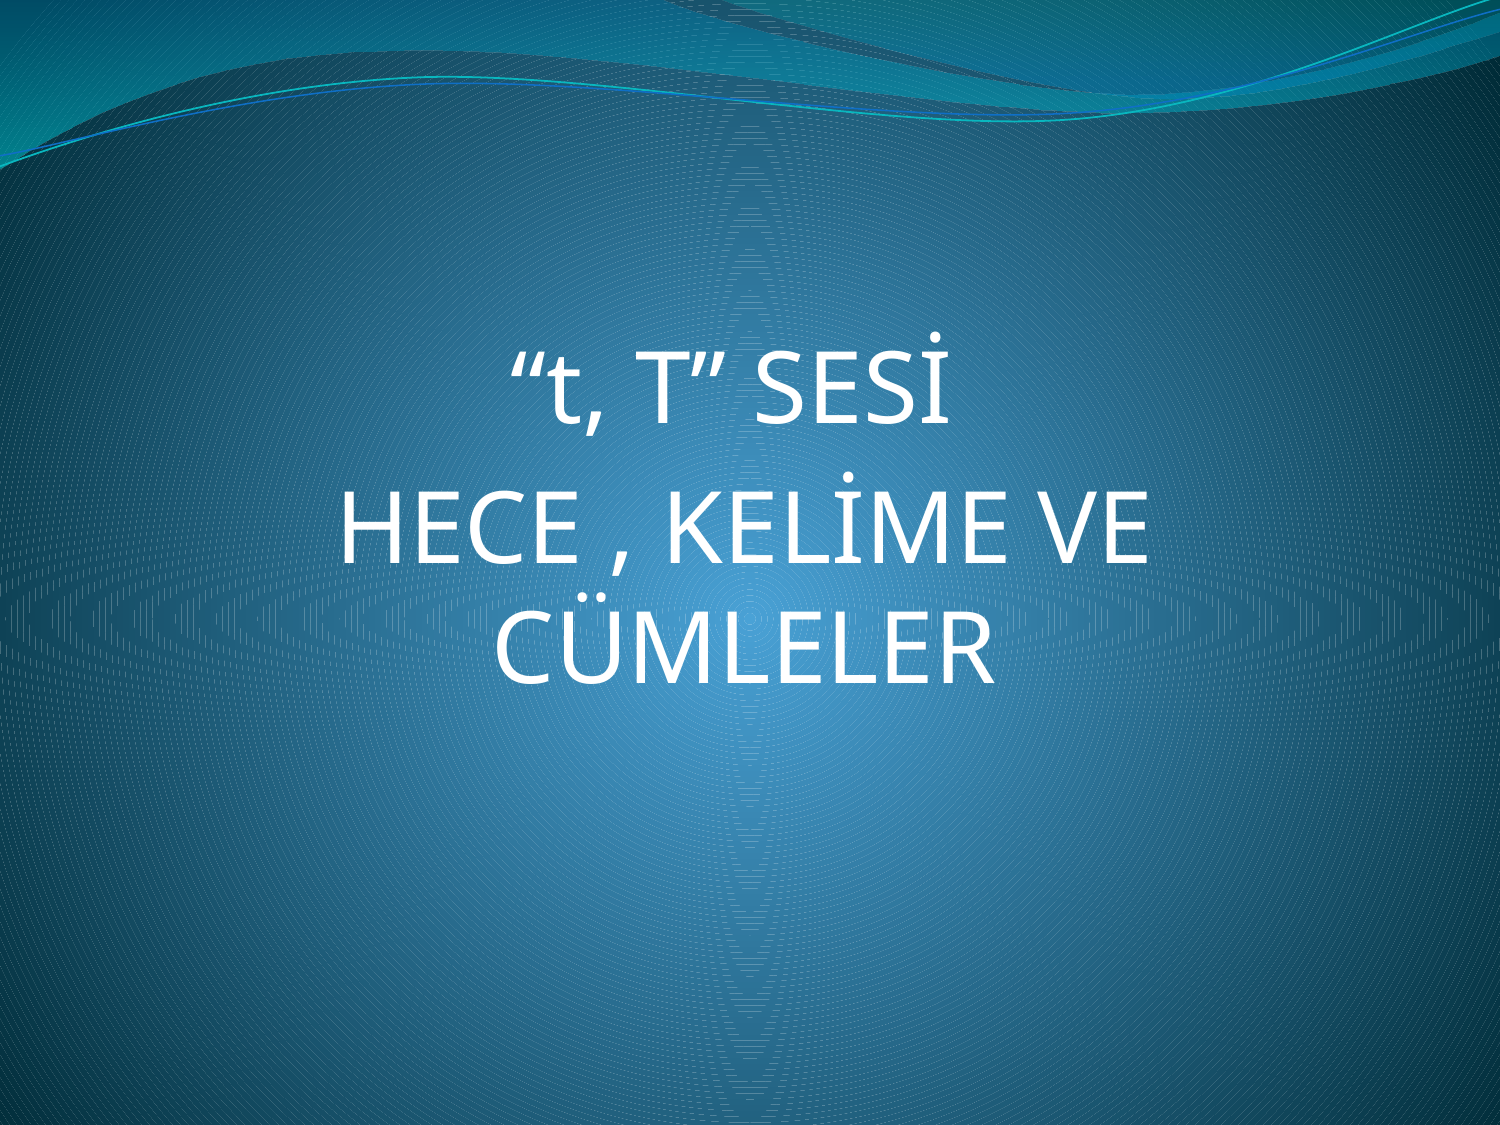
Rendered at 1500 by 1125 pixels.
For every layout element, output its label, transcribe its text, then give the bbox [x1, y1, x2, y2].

subtitle “t, T” SESİ HECE , KELİME VE CÜMLELER [105, 316, 1394, 739]
